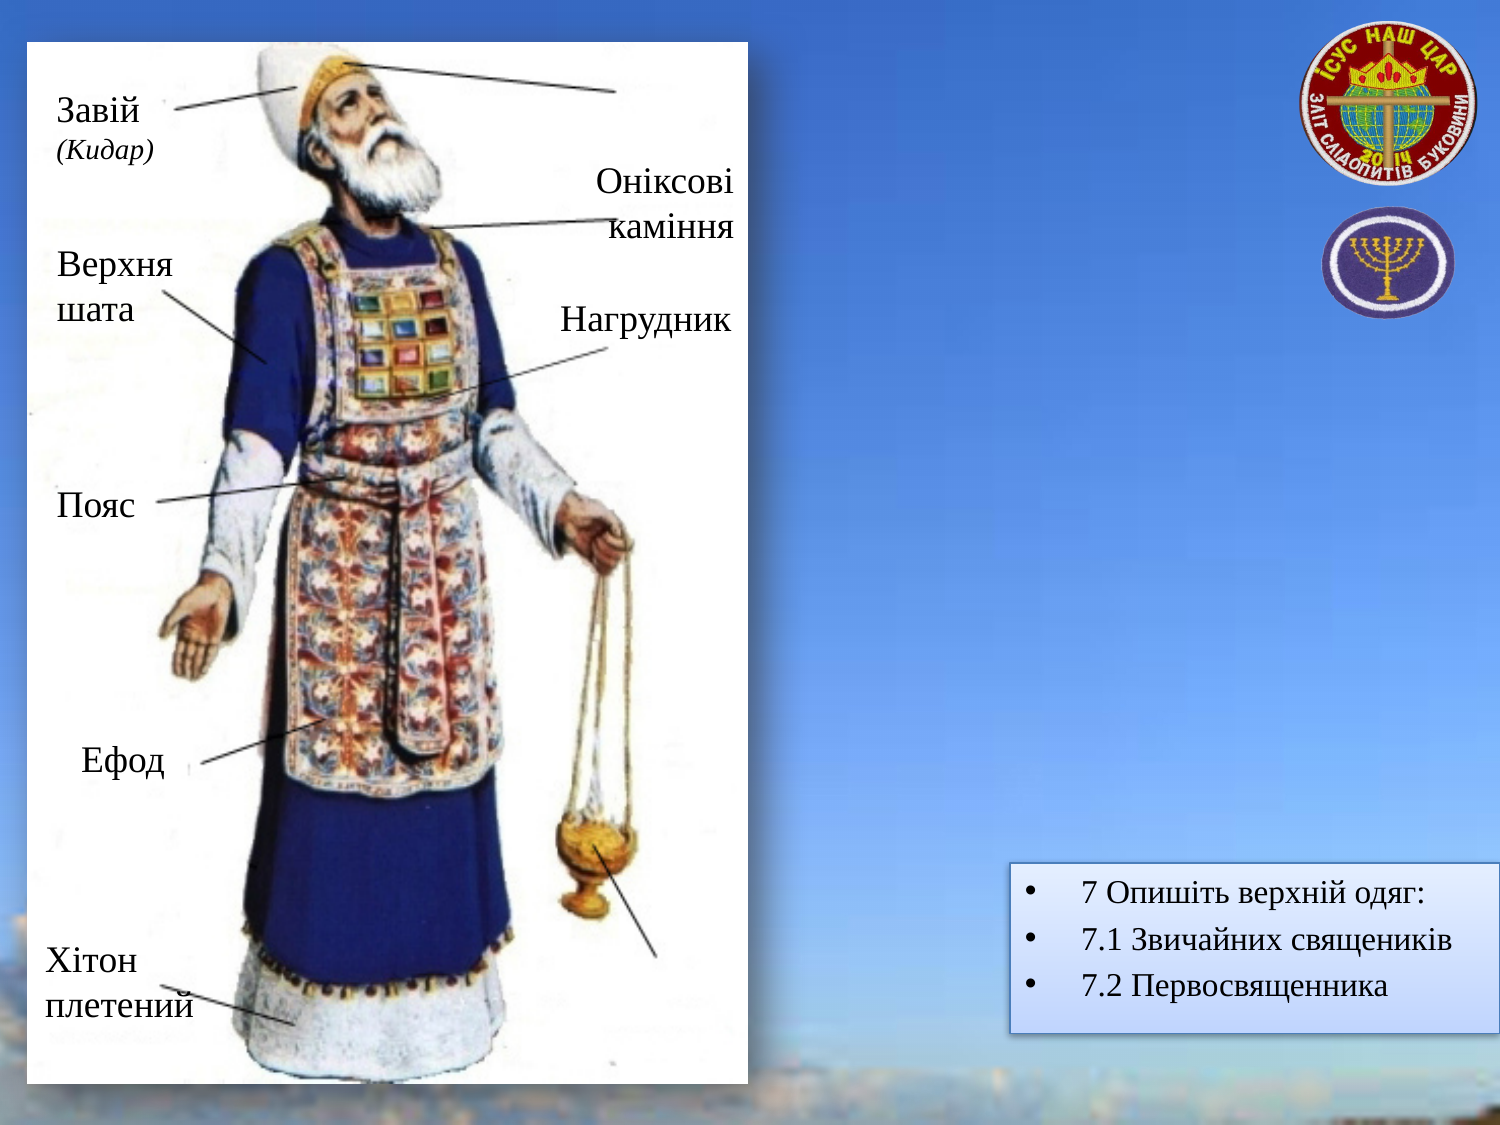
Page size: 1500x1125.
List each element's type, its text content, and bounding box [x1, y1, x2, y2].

list 7 Опишіть верхній одяг: 7.1 Звичайних священиків 7.2 Первосвященника [1009, 862, 1500, 1034]
picture [0, 0, 1500, 1125]
